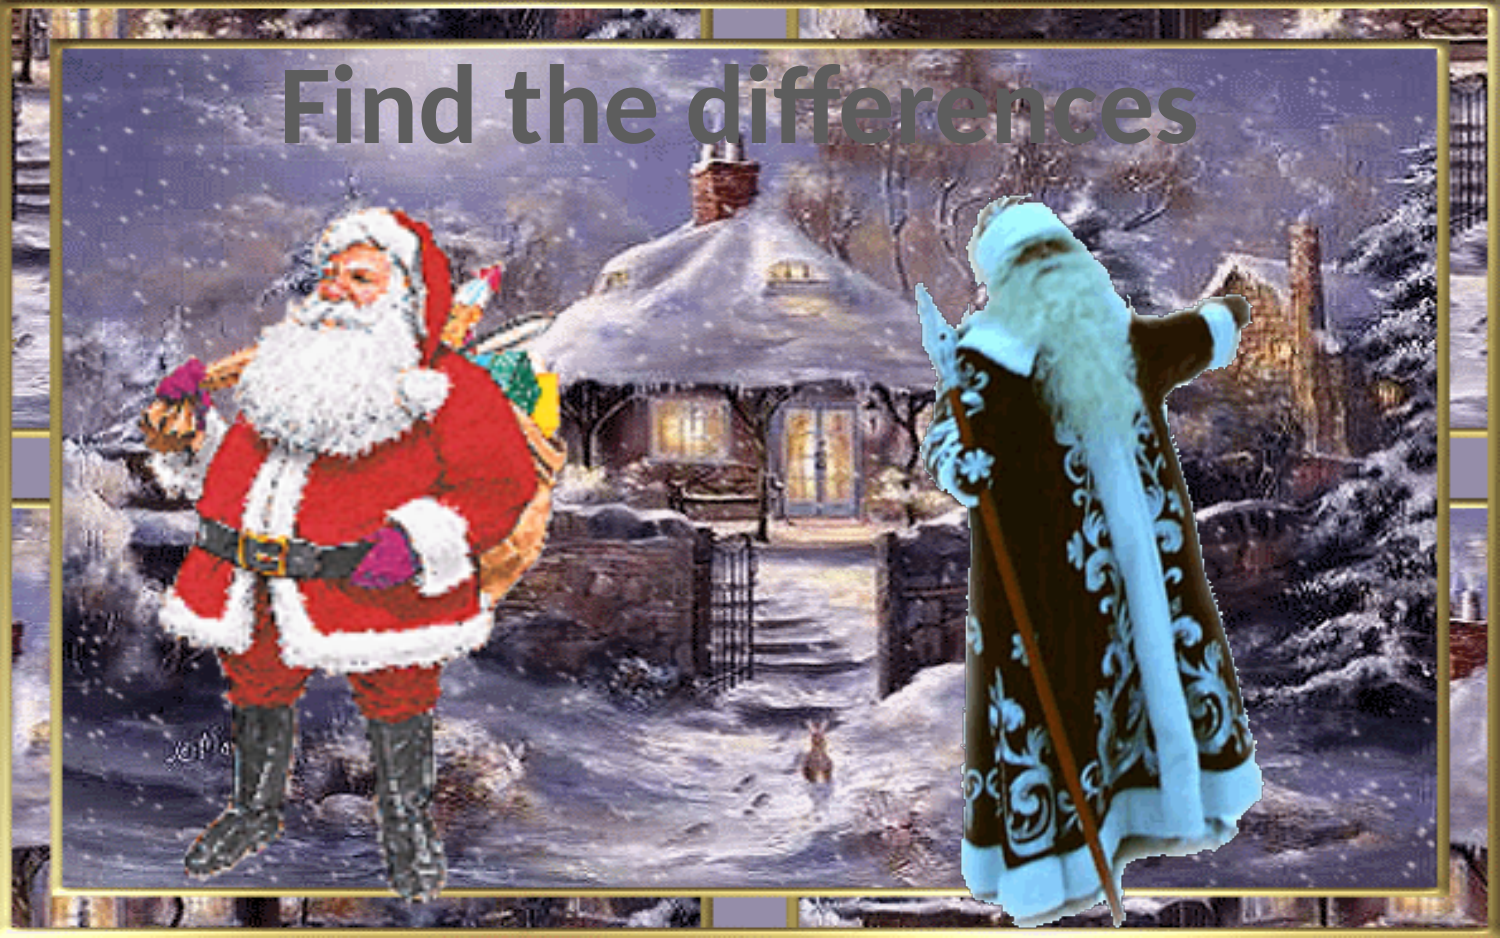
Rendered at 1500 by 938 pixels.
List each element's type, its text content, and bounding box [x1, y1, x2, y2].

picture [0, 0, 1500, 938]
text_box Find the differences [264, 23, 1216, 174]
